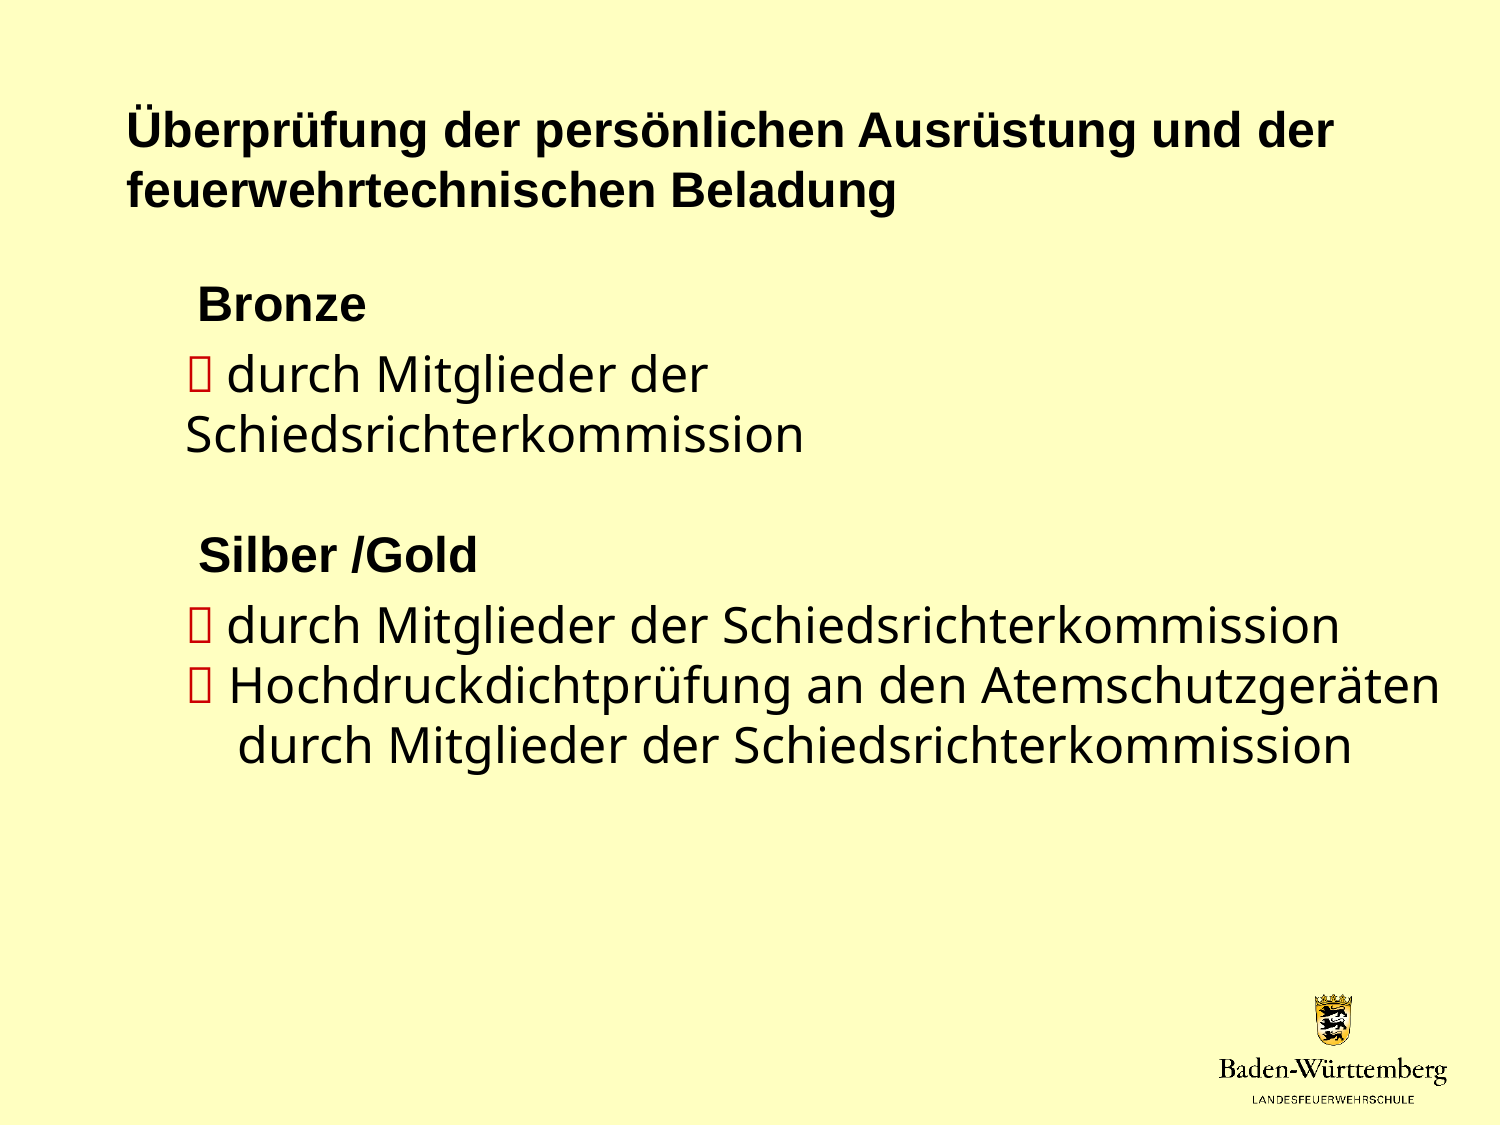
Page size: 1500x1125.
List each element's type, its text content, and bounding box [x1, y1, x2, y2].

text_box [170, 515, 1500, 782]
text_box Überprüfung der persönlichen Ausrüstung und der feuerwehrtechnischen Beladung [112, 90, 1365, 225]
picture [1219, 992, 1447, 1106]
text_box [170, 264, 1318, 411]
